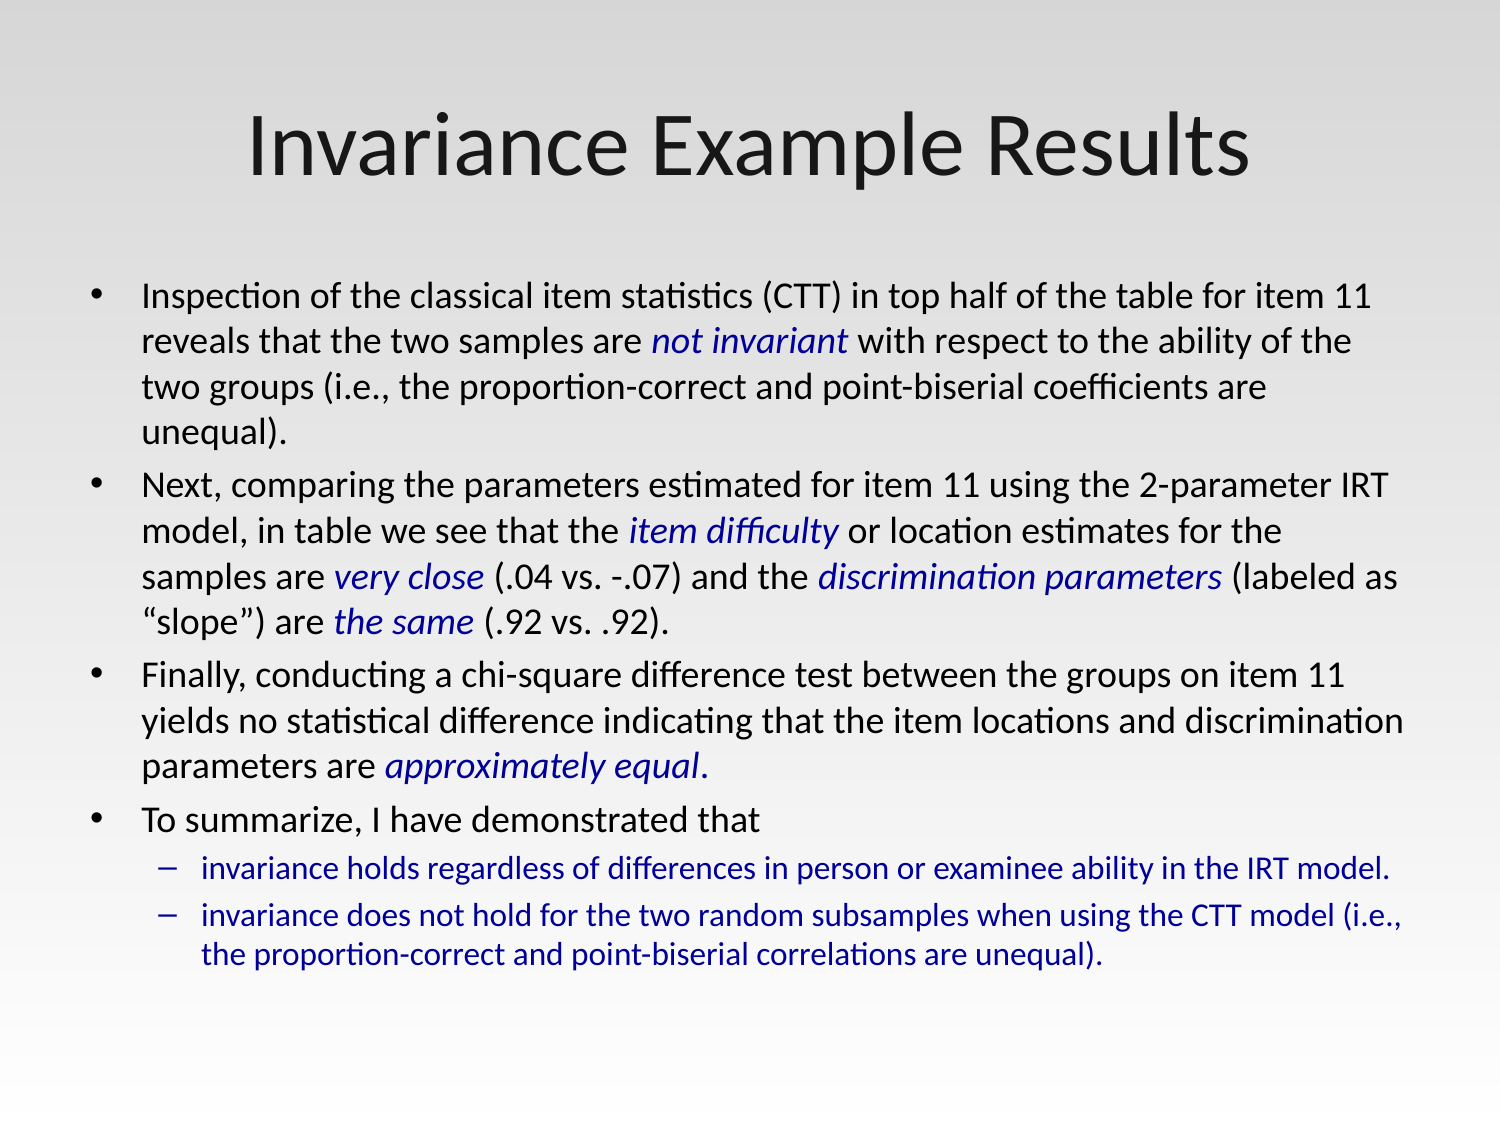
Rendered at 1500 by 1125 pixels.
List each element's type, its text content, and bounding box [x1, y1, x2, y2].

list Inspection of the classical item statistics (CTT) in top half of the table for item 11 reveals that the two samples are not invariant with respect to the ability of the two groups (i.e., the proportion-correct and point-biserial coefficients are unequal). Next, comparing the parameters estimated for item 11 using the 2-parameter IRT model, in table we see that the item difficulty or location estimates for the samples are very close (.04 vs. -.07) and the discrimination parameters (labeled as “slope”) are the same (.92 vs. .92). Finally, conducting a chi-square difference test between the groups on item 11 yields no statistical difference indicating that the item locations and discrimination parameters are approximately equal. To summarize, I have demonstrated that invariance holds regardless of differences in person or examinee ability in the IRT model. invariance does not hold for the two random subsamples when using the CTT model (i.e., the proportion-correct and point-biserial correlations are unequal). [75, 262, 1425, 1005]
title Invariance Example Results [75, 45, 1425, 233]
